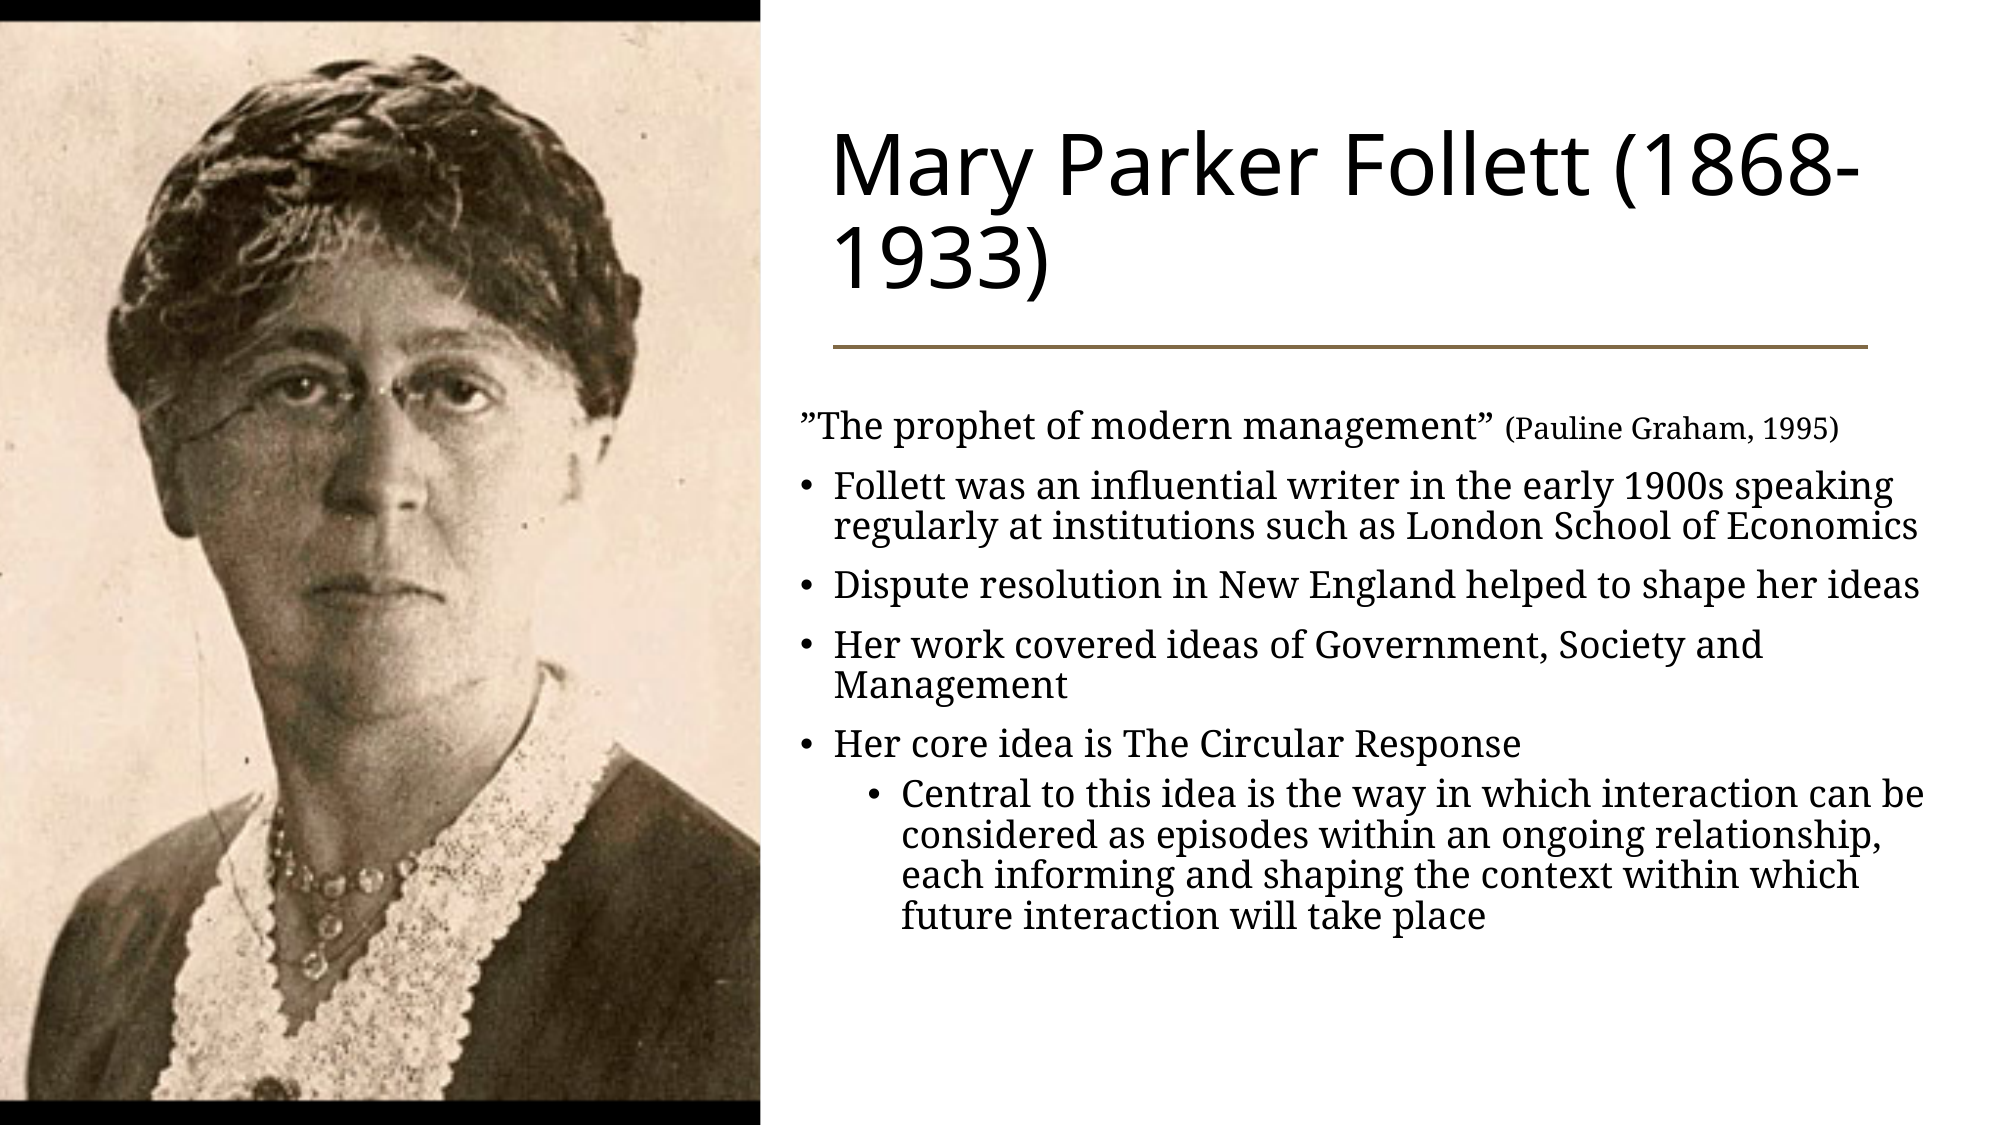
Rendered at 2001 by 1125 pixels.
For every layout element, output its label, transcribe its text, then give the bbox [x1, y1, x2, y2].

list ”The prophet of modern management” (Pauline Graham, 1995) Follett was an influential writer in the early 1900s speaking regularly at institutions such as London School of Economics Dispute resolution in New England helped to shape her ideas Her work covered ideas of Government, Society and Management Her core idea is The Circular Response Central to this idea is the way in which interaction can be considered as episodes within an ongoing relationship, each informing and shaping the context within which future interaction will take place [785, 399, 1953, 1021]
title Mary Parker Follett (1868-1933) [814, 103, 1895, 315]
picture [0, 0, 761, 1125]
